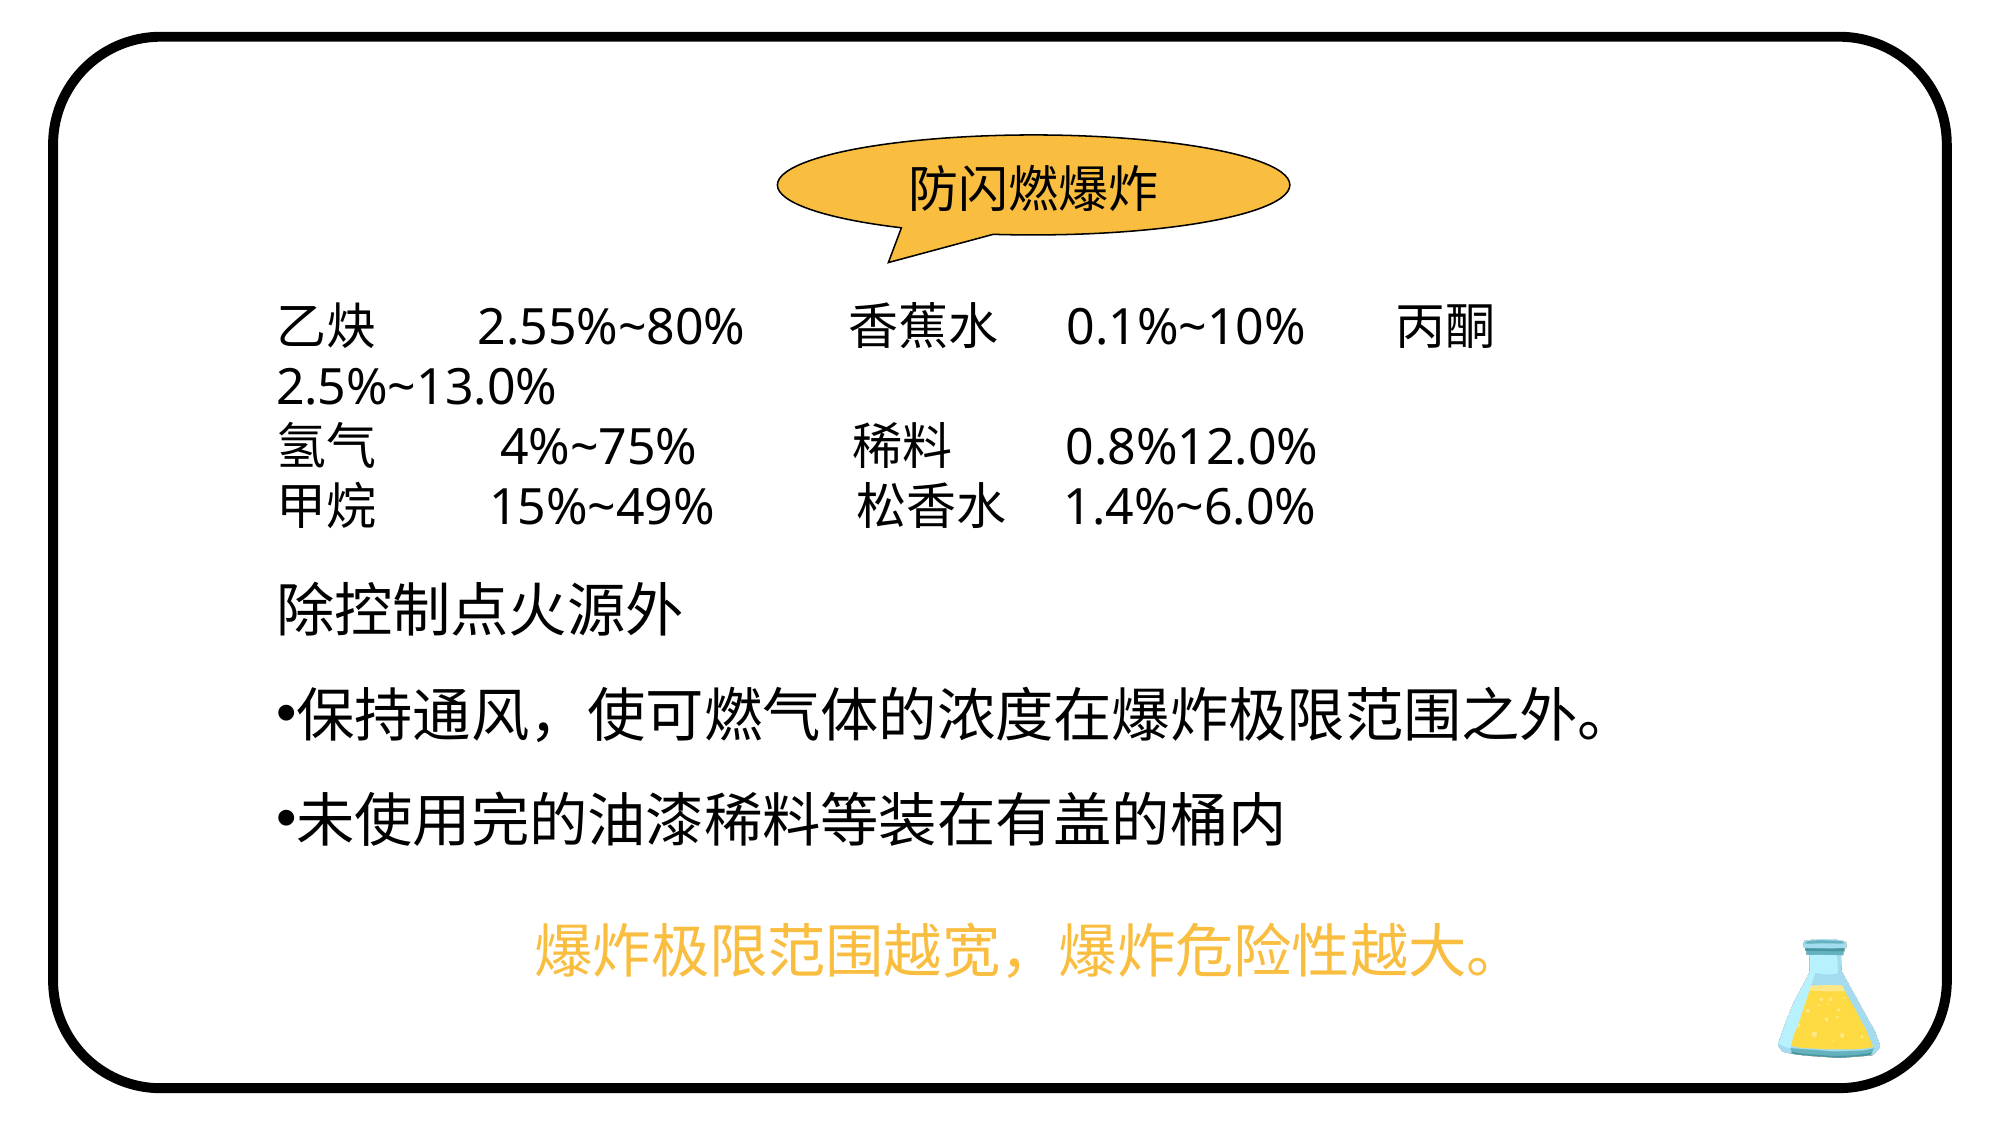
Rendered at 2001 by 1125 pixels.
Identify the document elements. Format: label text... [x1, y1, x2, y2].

text_box 除控制点火源外 保持通风，使可燃气体的浓度在爆炸极限范围之外。 未使用完的油漆稀料等装在有盖的桶内 [261, 542, 1654, 861]
text_box 防闪燃爆炸 [777, 134, 1290, 263]
text_box 爆炸极限范围越宽，爆炸危险性越大。 [492, 906, 1575, 992]
text_box 乙炔 2.55%~80% 香蕉水 0.1%~10% 丙酮 2.5%~13.0% 氢气 4%~75% 稀料 0.8%12.0% 甲烷 15%~49% 松香水 1.4%~6.0% [261, 286, 1654, 542]
picture [1778, 939, 1880, 1058]
